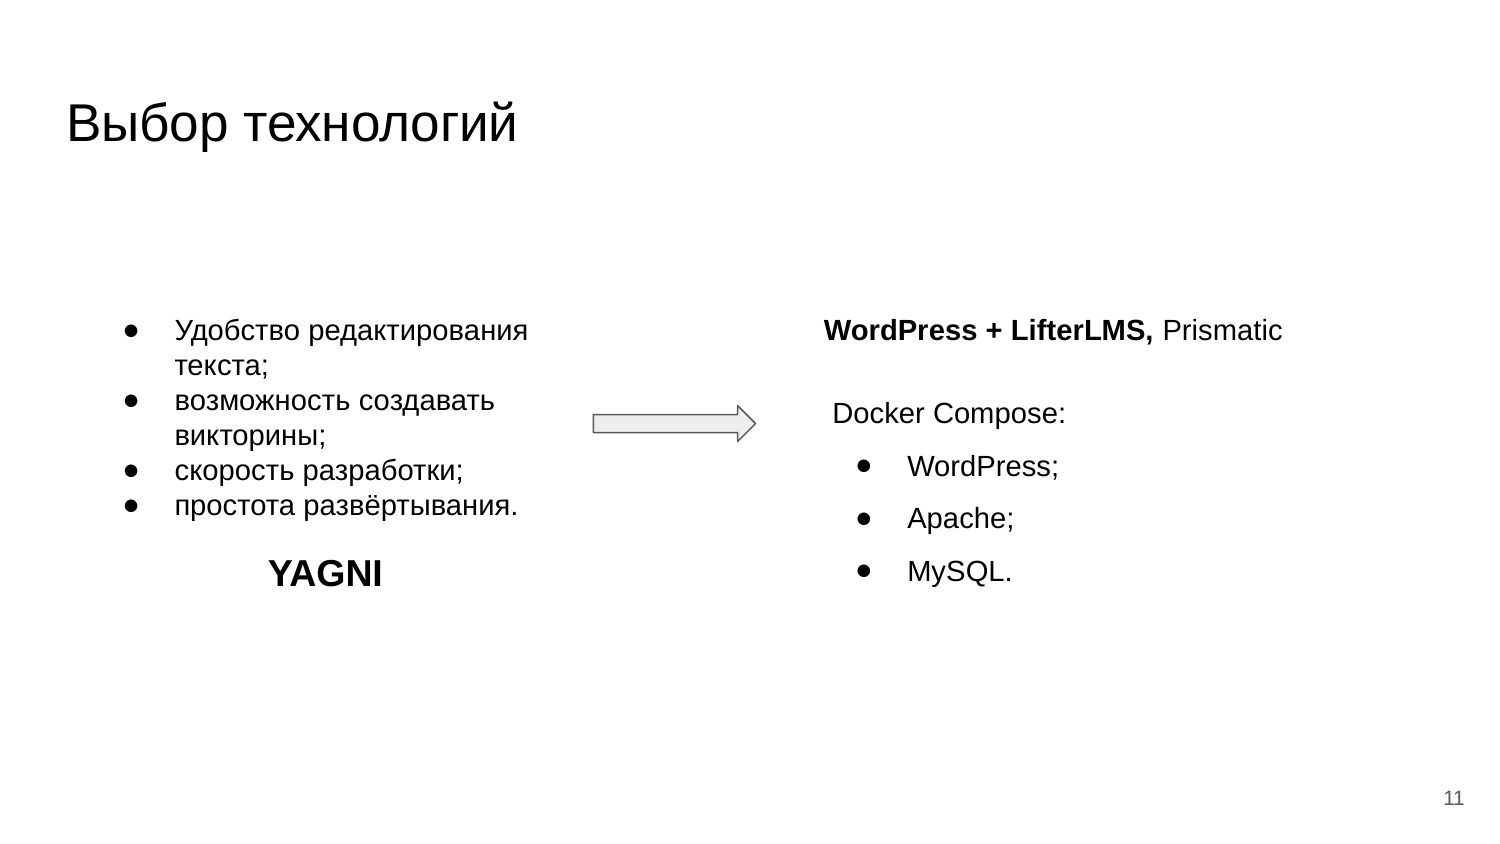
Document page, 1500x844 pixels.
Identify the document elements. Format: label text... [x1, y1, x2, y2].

text_box Docker Compose: WordPress; Apache; MySQL. [817, 362, 1145, 603]
text_box WordPress + LifterLMS, Prismatic [809, 296, 1309, 362]
title Выбор технологий [51, 72, 1449, 167]
text_box [593, 405, 756, 442]
slide_number ‹#› [1389, 764, 1480, 830]
text_box Удобство редактирования текста; возможность создавать викторины; скорость разработки; простота развёртывания. [84, 296, 567, 537]
text_box YAGNI [75, 538, 576, 605]
